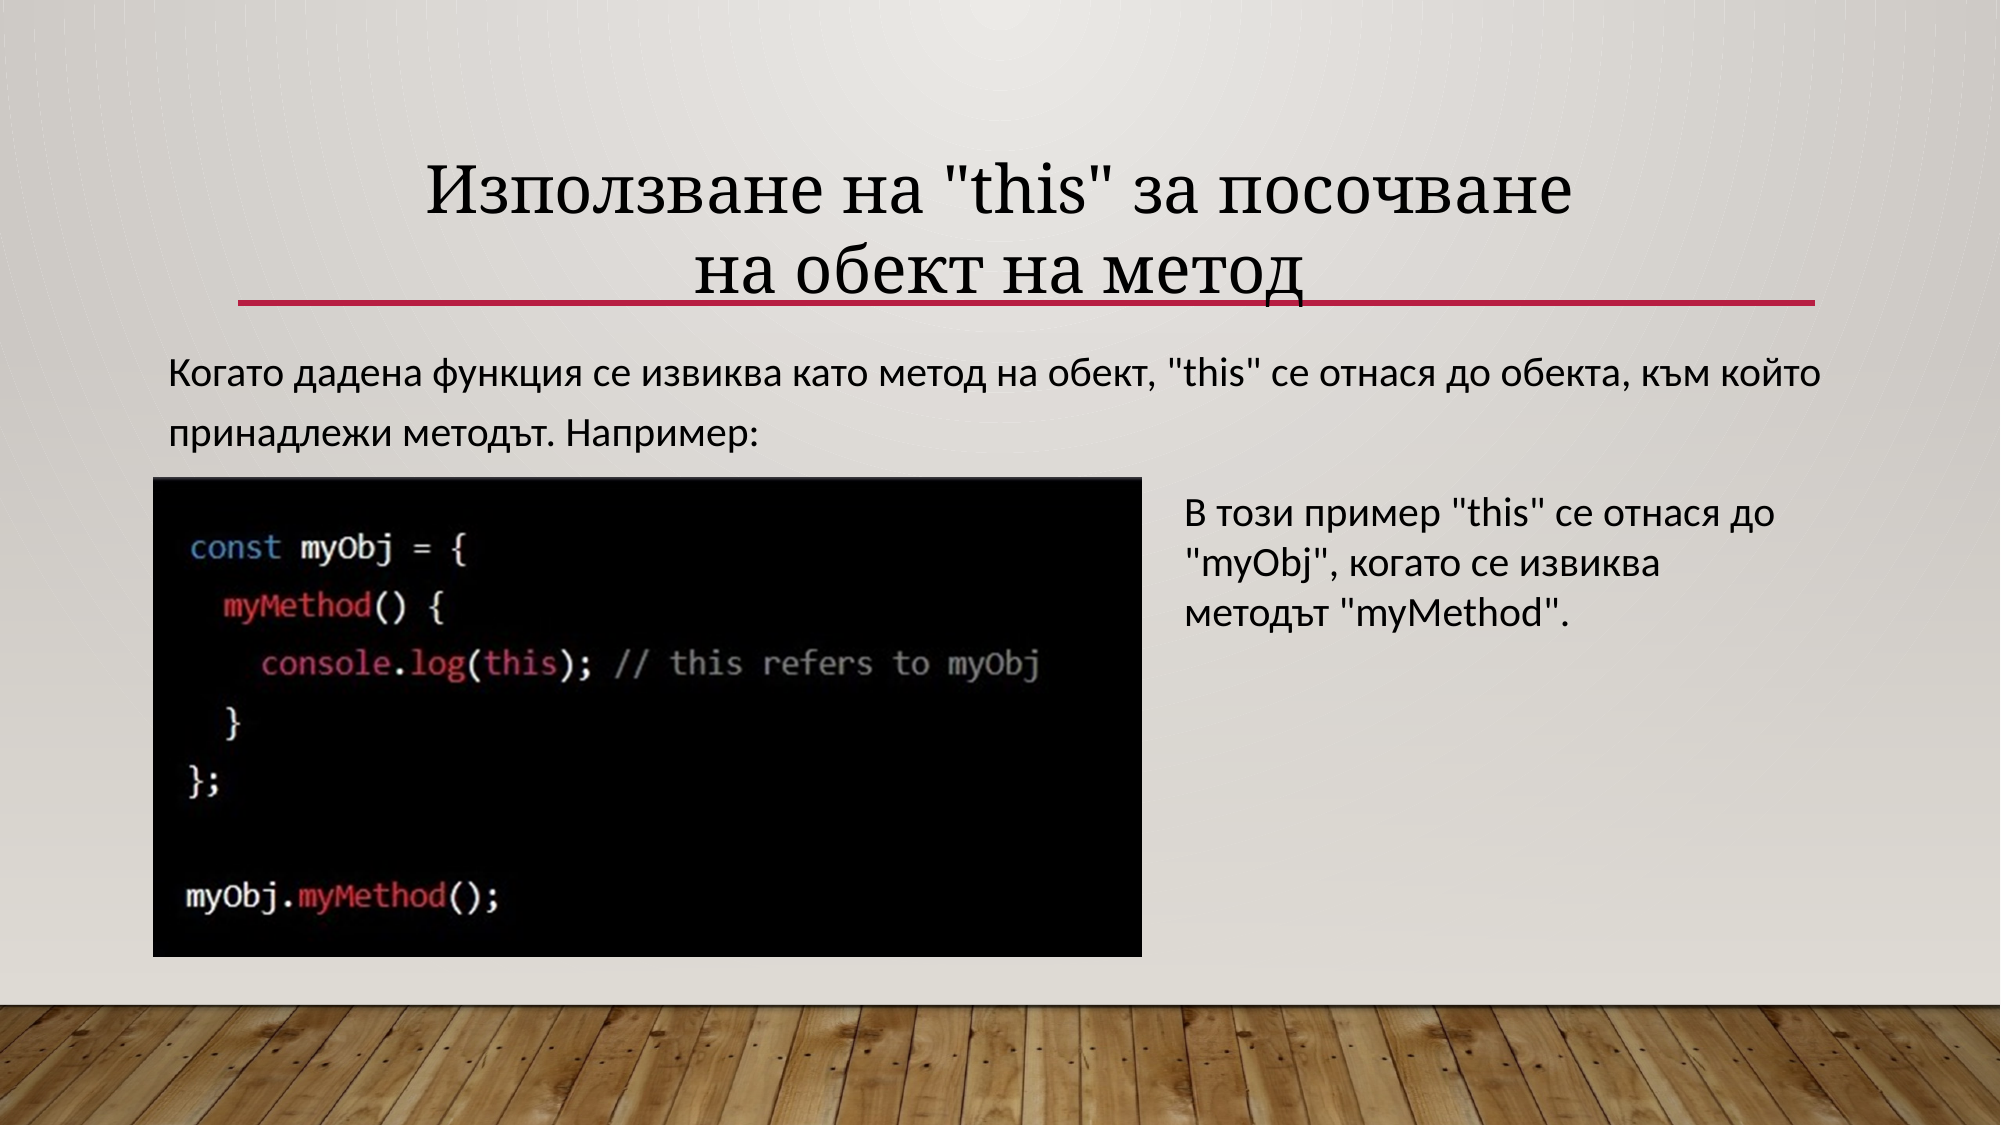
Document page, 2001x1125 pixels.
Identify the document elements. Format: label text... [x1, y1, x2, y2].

text_box Използване на "this" за посочване на обект на метод [361, 139, 1639, 315]
list Когато дадена функция се извиква като метод на обект, "this" се отнася до обекта, към който принадлежи методът. Например: [153, 327, 1980, 467]
picture [0, 1005, 2000, 1125]
text_box В този пример "this" се отнася до "myObj", когато се извиква методът "myMethod". [1169, 477, 1794, 688]
picture [152, 477, 1142, 958]
